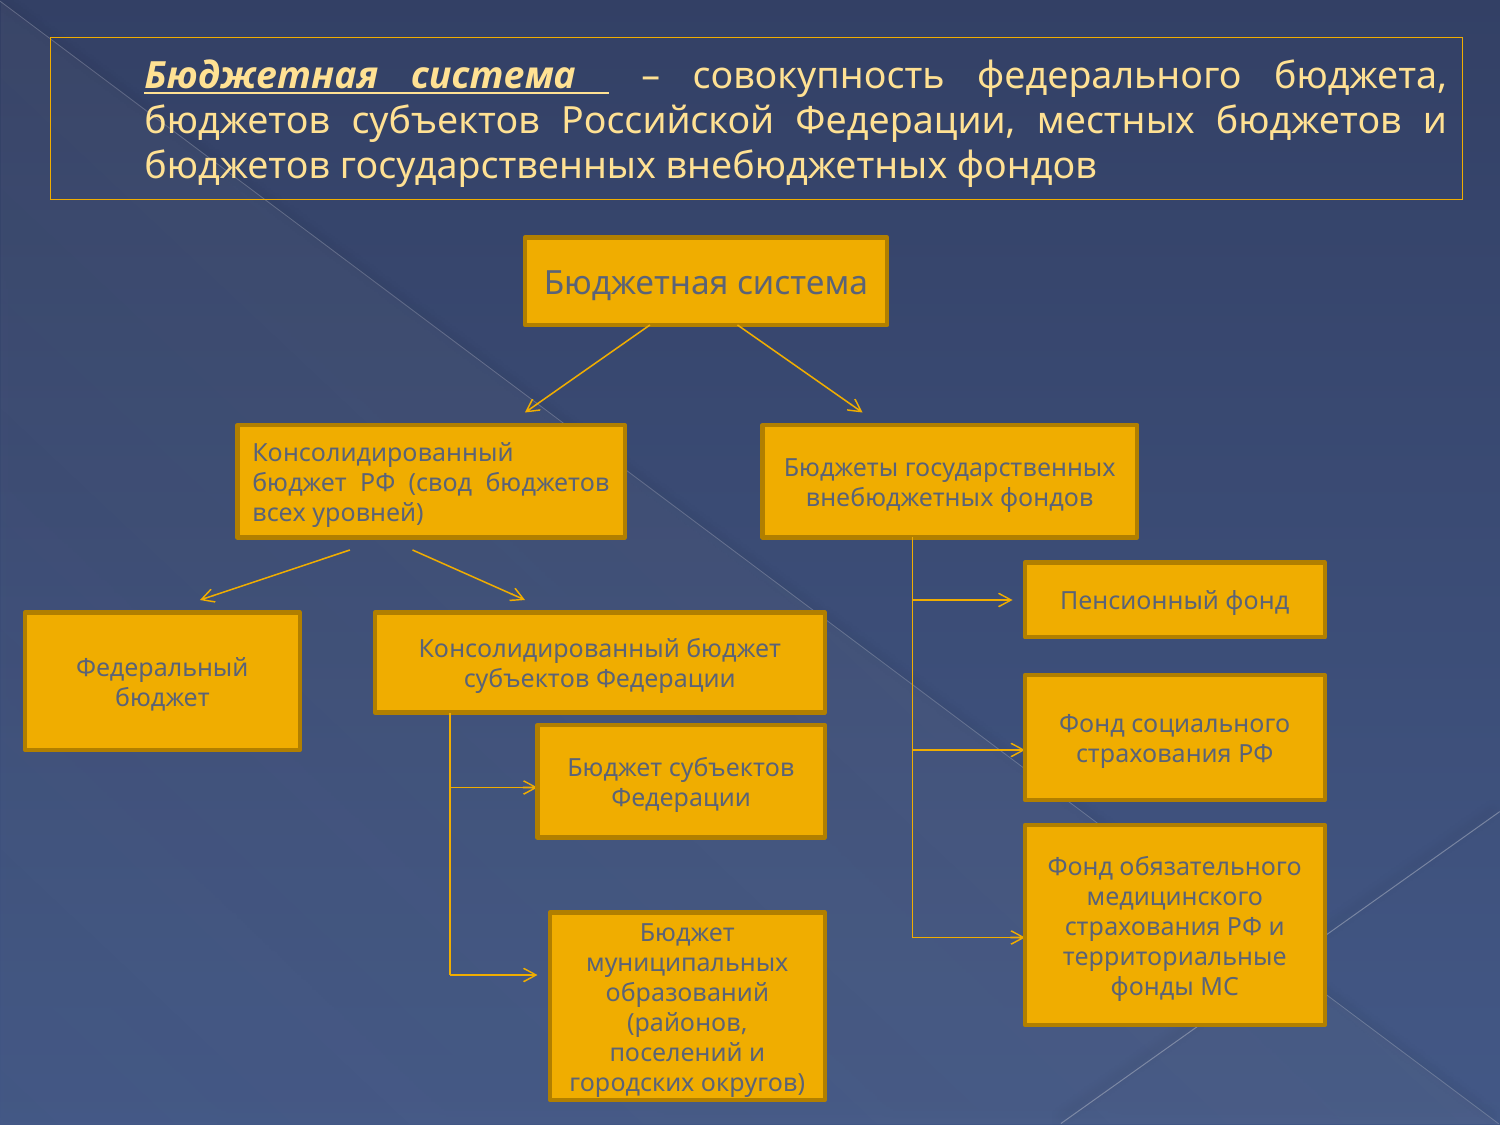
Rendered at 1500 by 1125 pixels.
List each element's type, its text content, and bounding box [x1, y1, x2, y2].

text_box Фонд социального страхования РФ [1023, 673, 1327, 802]
text_box Консолидированный бюджет РФ (свод бюджетов всех уровней) [235, 423, 627, 540]
text_box Бюджетная система [523, 235, 889, 327]
text_box Пенсионный фонд [1023, 560, 1327, 639]
text_box Федеральный бюджет [23, 610, 302, 752]
text_box Консолидированный бюджет субъектов Федерации [373, 610, 827, 715]
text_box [524, 324, 651, 413]
text_box Бюджеты государственных внебюджетных фондов [760, 423, 1139, 540]
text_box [199, 549, 351, 601]
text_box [412, 549, 526, 601]
text_box Фонд обязательного медицинского страхования РФ и территориальные фонды МС [1023, 823, 1327, 1027]
title Бюджетная система – совокупность федерального бюджета, бюджетов субъектов Российской Федерации, местных бюджетов и бюджетов государственных внебюджетных фондов [50, 37, 1463, 200]
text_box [737, 324, 863, 413]
text_box Бюджет муниципальных образований (районов, поселений и городских округов) [548, 910, 827, 1102]
text_box Бюджет субъектов Федерации [535, 723, 827, 840]
